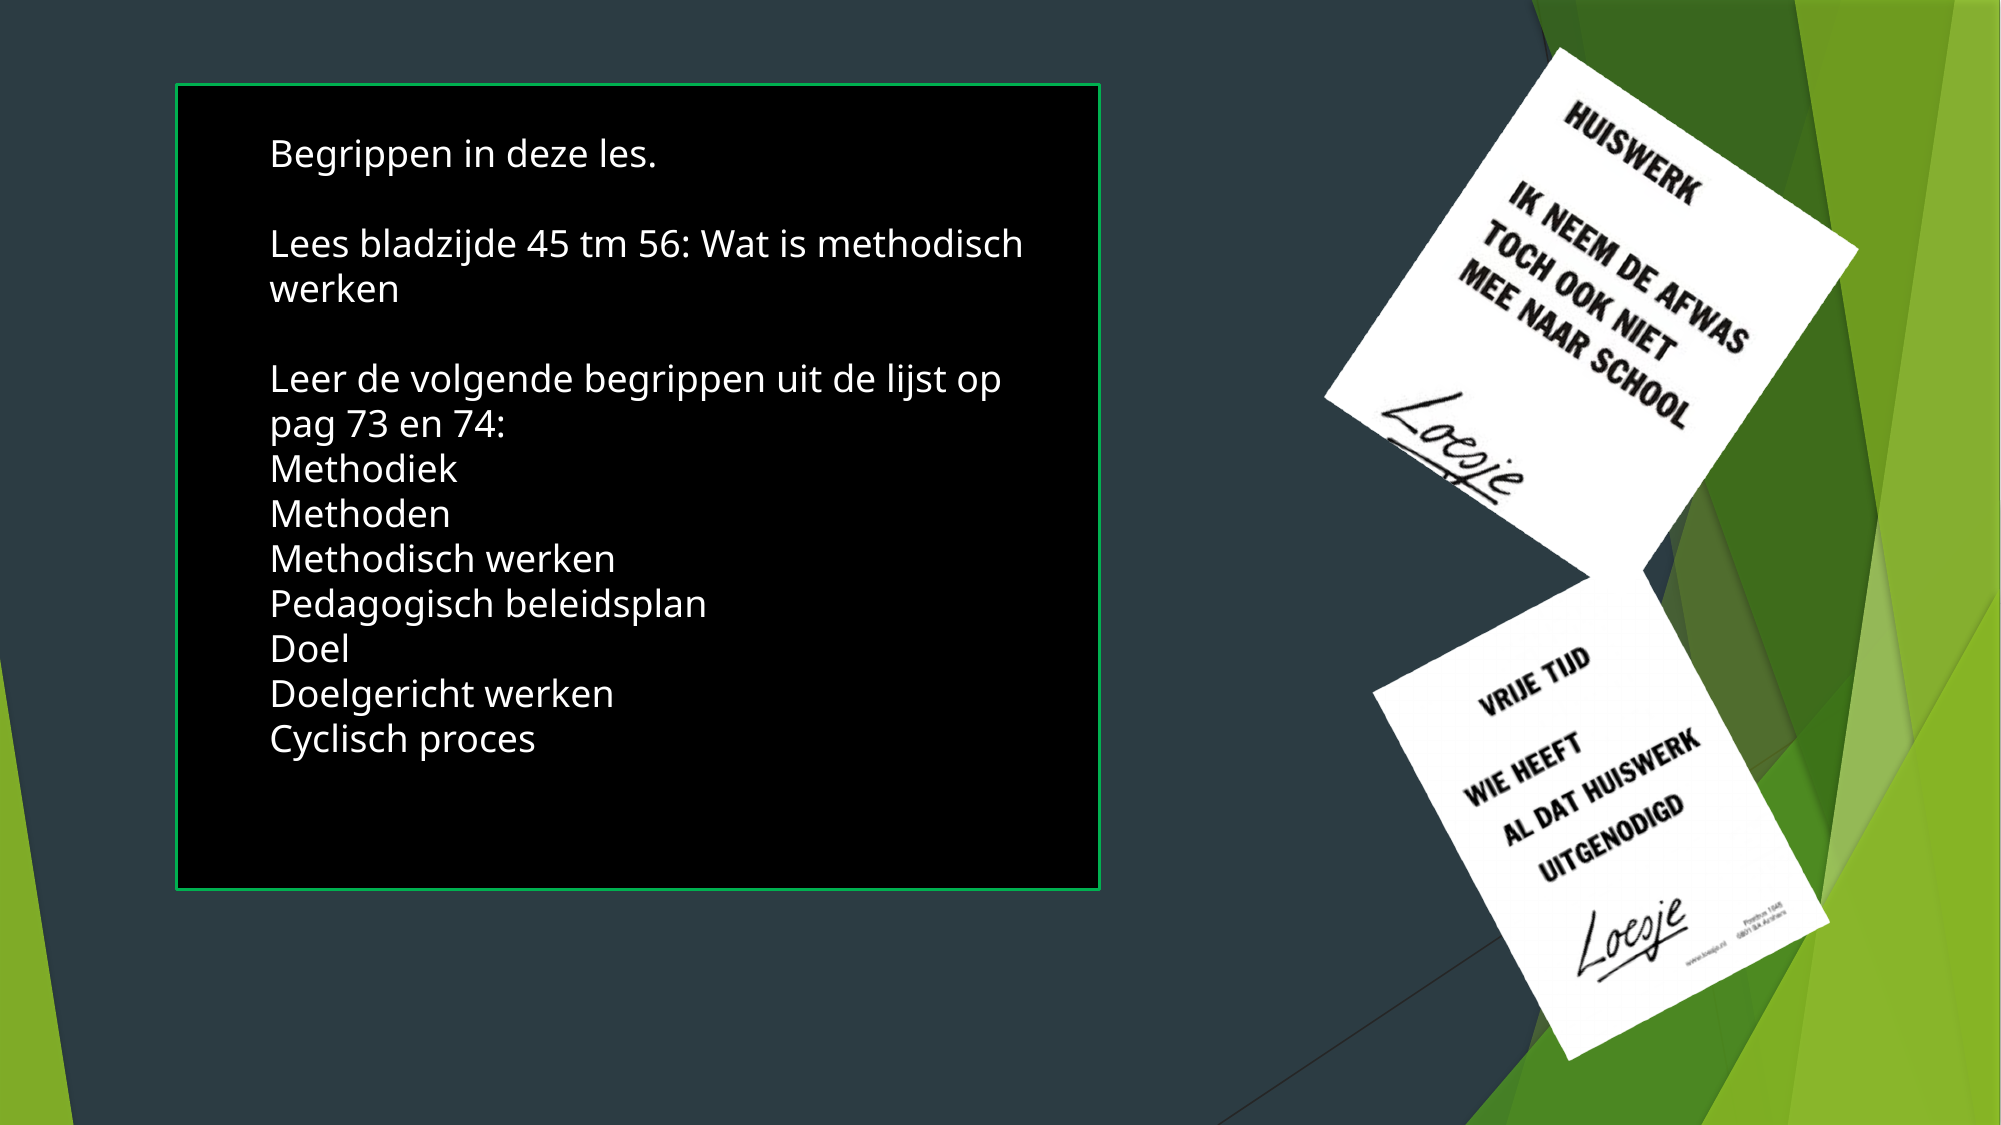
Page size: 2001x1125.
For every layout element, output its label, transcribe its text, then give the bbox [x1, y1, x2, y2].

text_box Begrippen in deze les. Lees bladzijde 45 tm 56: Wat is methodisch werken Leer de volgende begrippen uit de lijst op pag 73 en 74: Methodiek Methoden Methodisch werken Pedagogisch beleidsplan Doel Doelgericht werken Cyclisch proces [254, 122, 1111, 768]
text_box [175, 83, 1101, 891]
picture [1325, 48, 1858, 1060]
